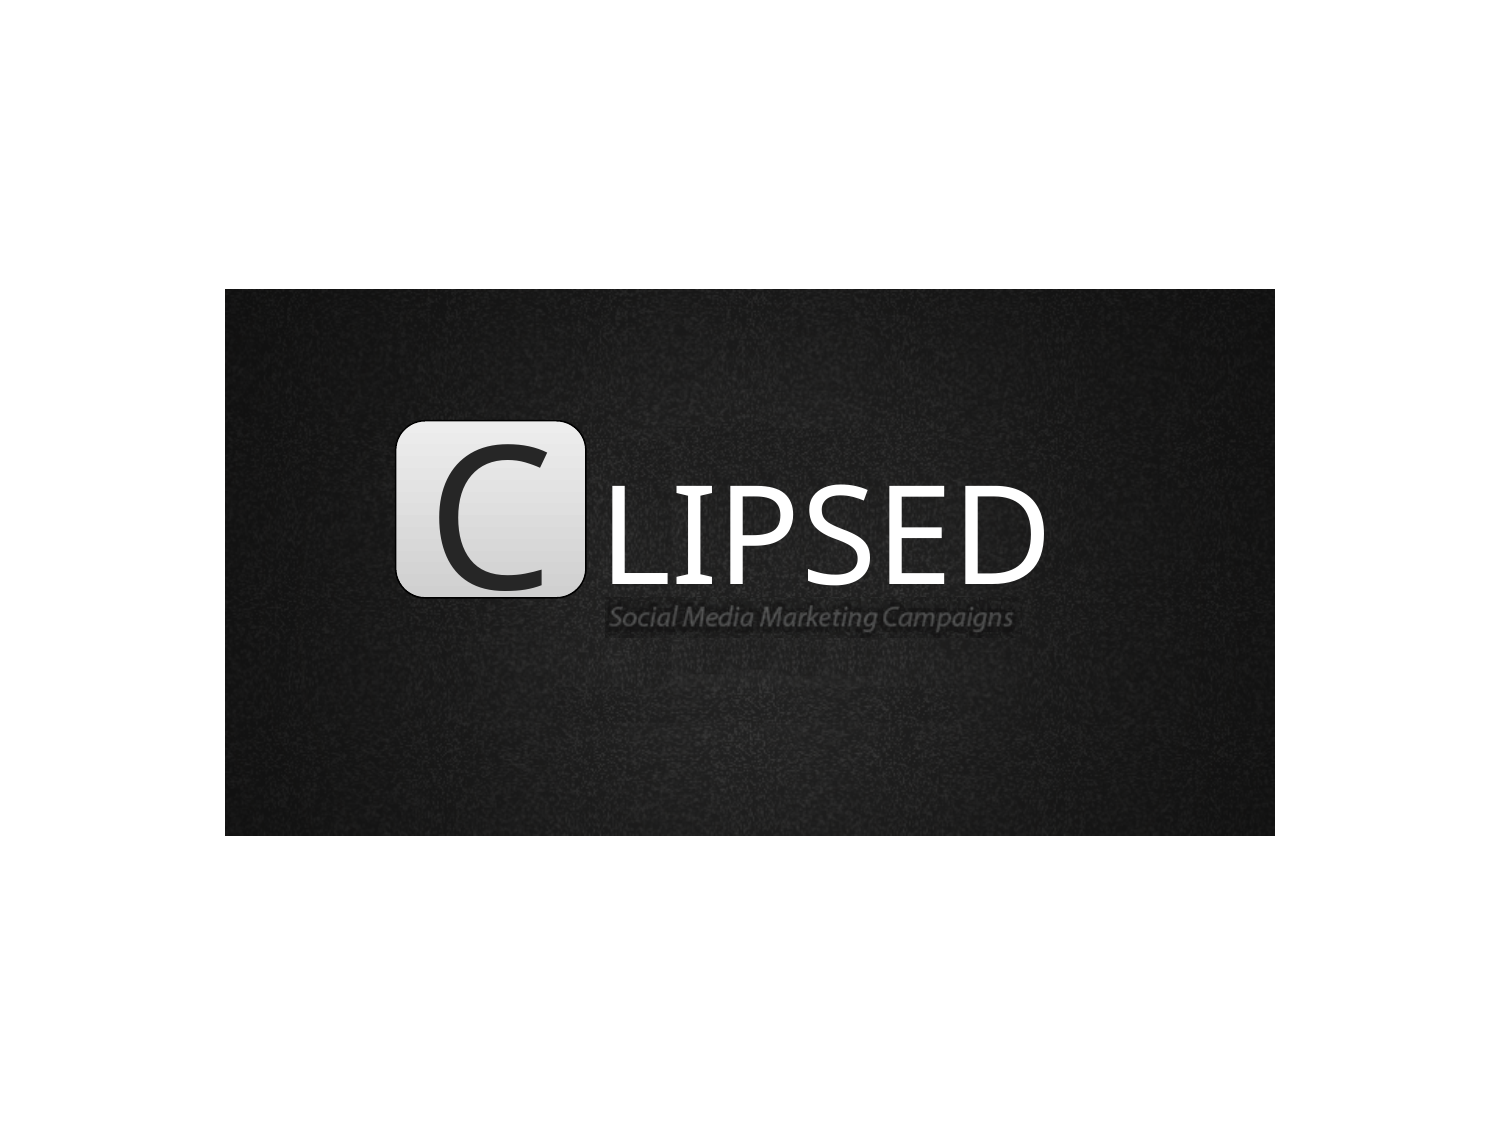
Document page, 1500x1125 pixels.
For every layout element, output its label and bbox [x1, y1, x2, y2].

picture [224, 289, 1276, 836]
